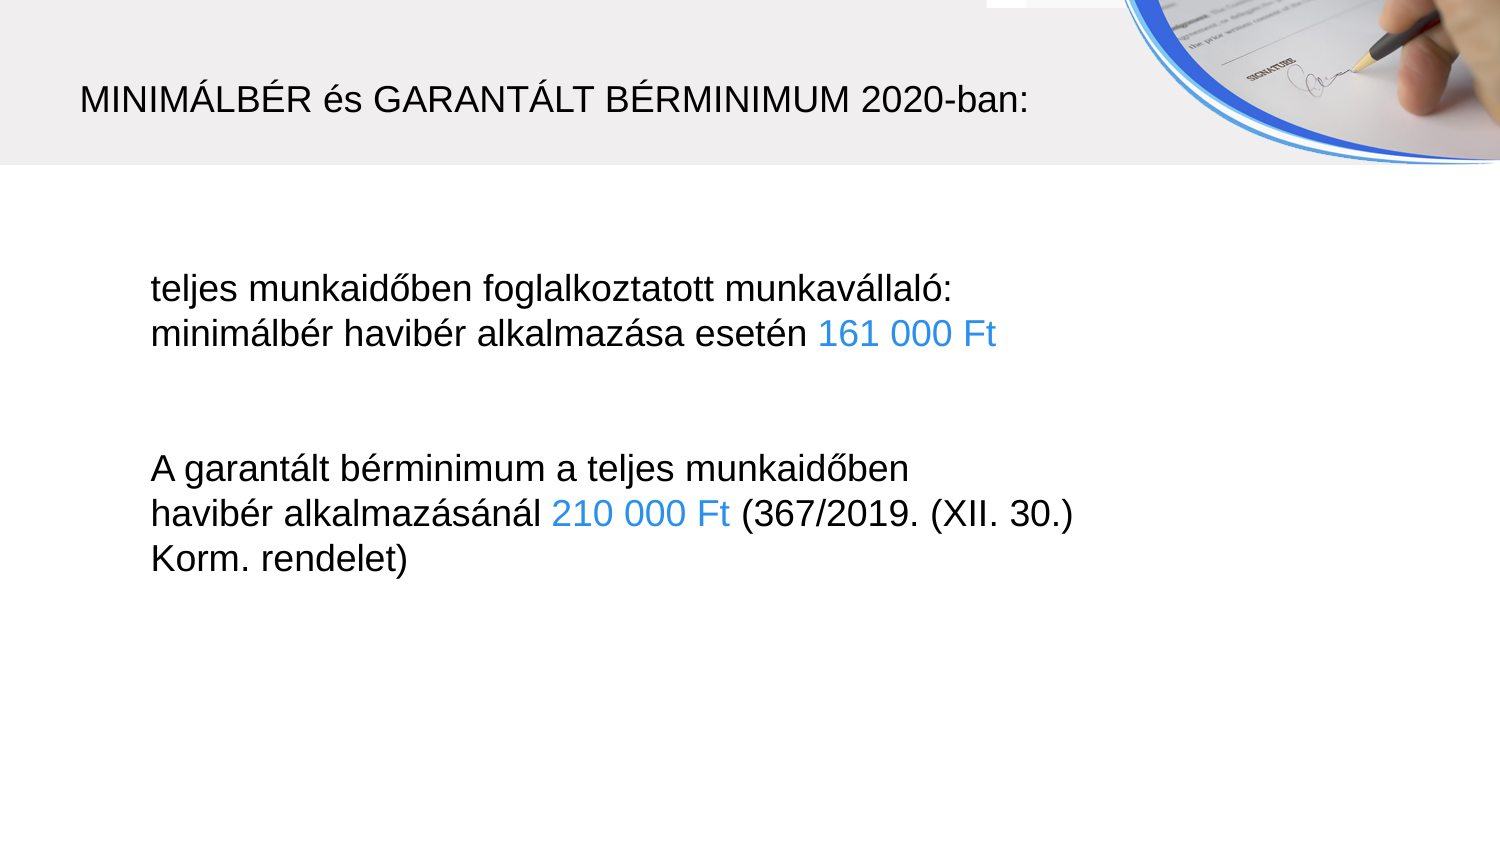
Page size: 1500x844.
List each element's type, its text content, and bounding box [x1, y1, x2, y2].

text_box MINIMÁLBÉR és GARANTÁLT BÉRMINIMUM 2020-ban: [64, 67, 1105, 128]
picture [0, 0, 1500, 844]
text_box teljes munkaidőben foglalkoztatott munkavállaló: minimálbér havibér alkalmazása esetén 161 000 Ft A garantált bérminimum a teljes munkaidőben havibér alkalmazásánál 210 000 Ft (367/2019. (XII. 30.) Korm. rendelet) [135, 256, 1173, 587]
